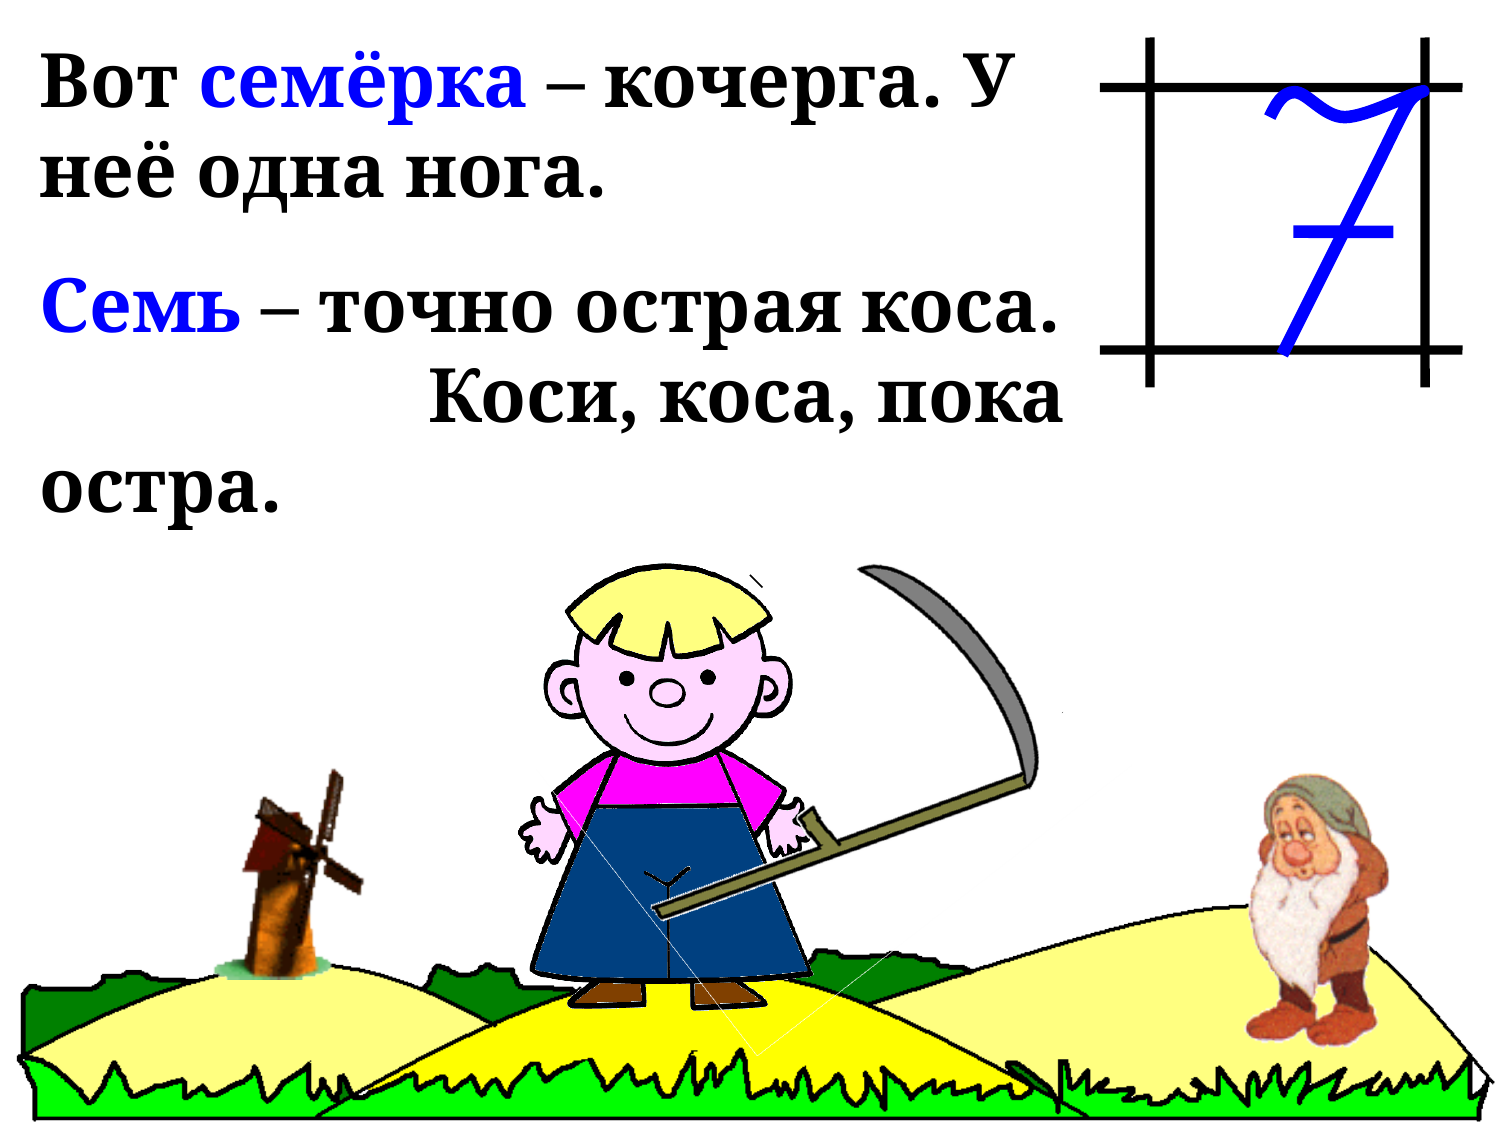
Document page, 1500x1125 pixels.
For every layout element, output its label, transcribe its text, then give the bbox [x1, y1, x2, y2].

text_box [1269, 91, 1424, 355]
text_box Семь – точно острая коса. Коси, коса, пока остра. [24, 249, 1163, 535]
picture [0, 480, 1500, 1125]
text_box Вот семёрка – кочерга. У неё одна нога. [24, 24, 1038, 220]
